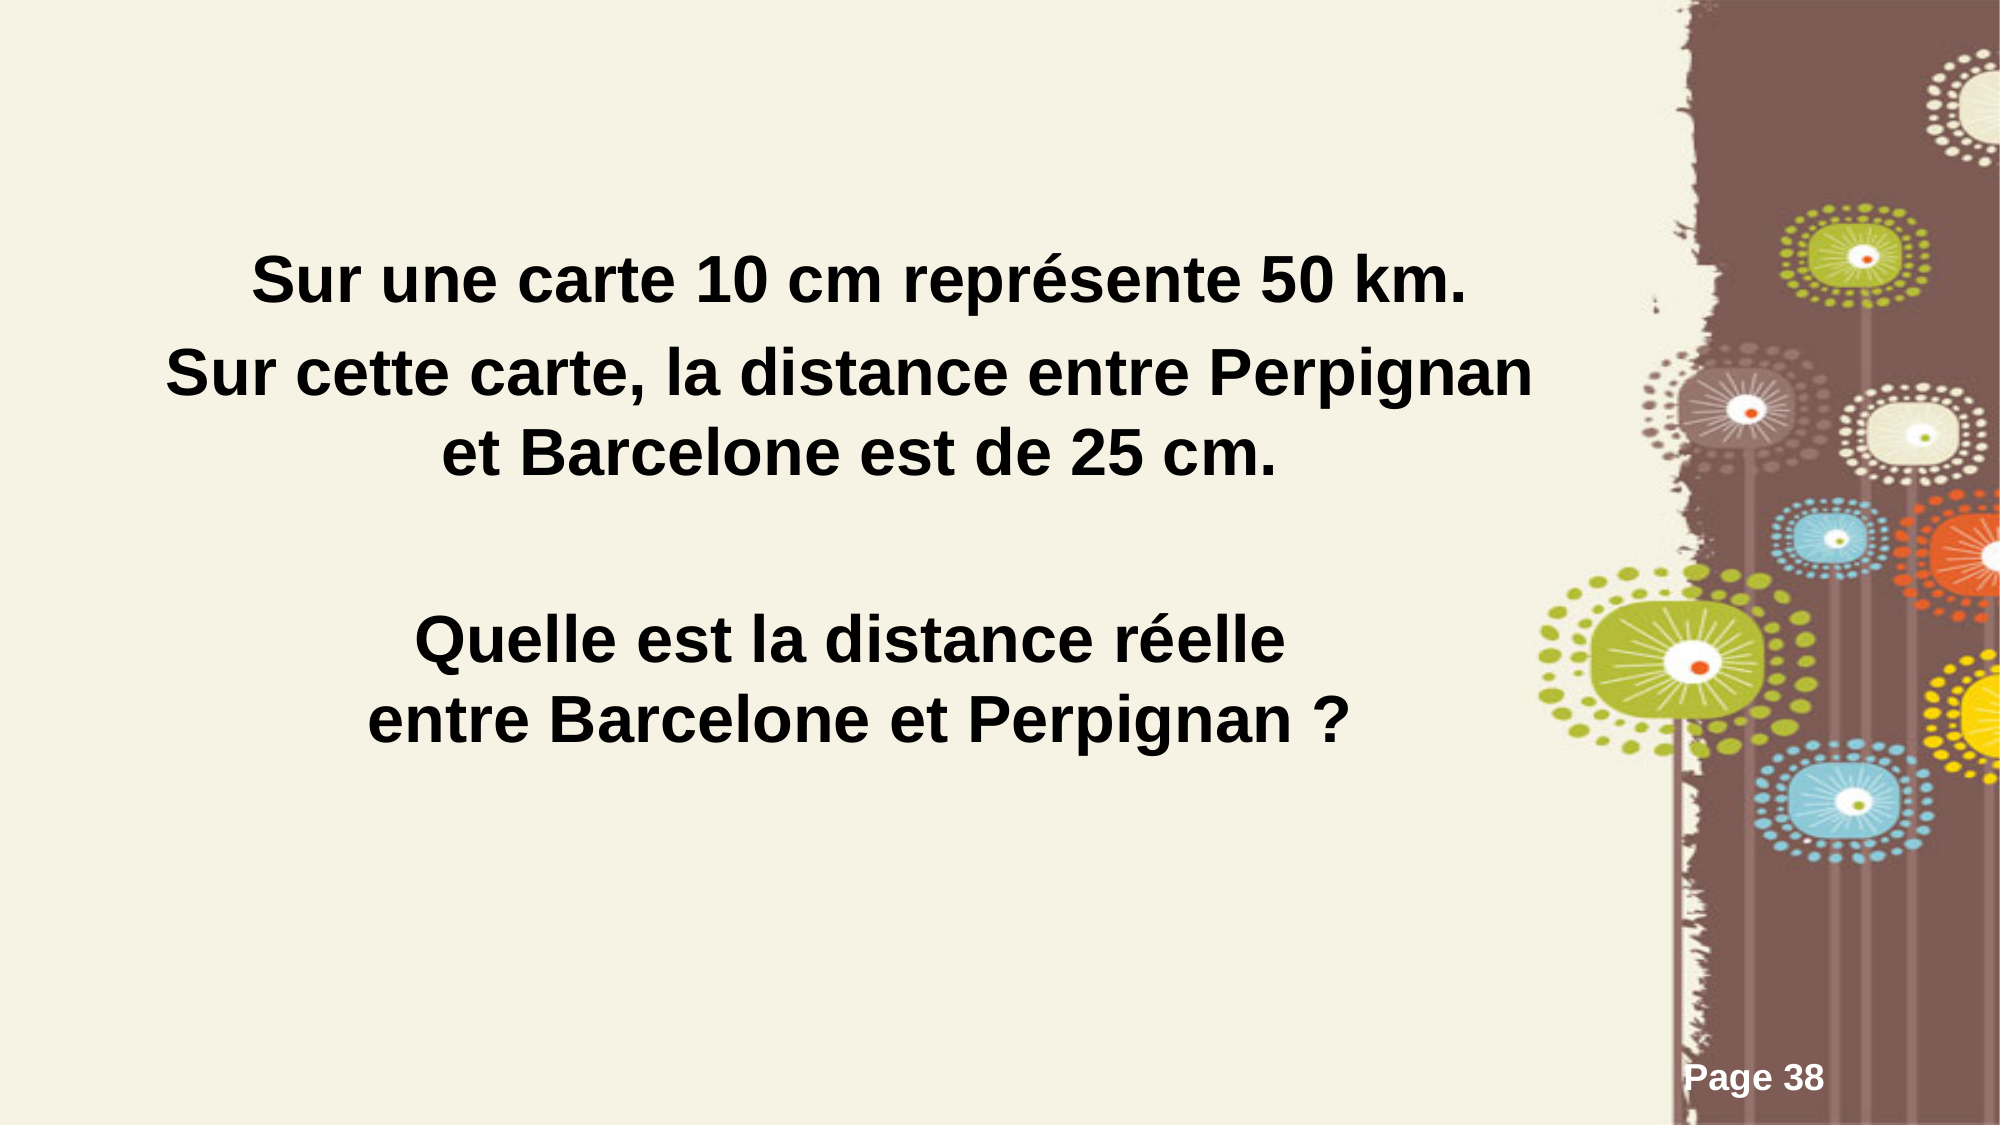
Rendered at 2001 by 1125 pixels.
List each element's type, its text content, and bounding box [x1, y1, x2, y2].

list Sur une carte 10 cm représente 50 km. Sur cette carte, la distance entre Perpignan et Barcelone est de 25 cm. Quelle est la distance réelle entre Barcelone et Perpignan ? [0, 228, 1723, 971]
picture [0, 0, 2000, 1125]
